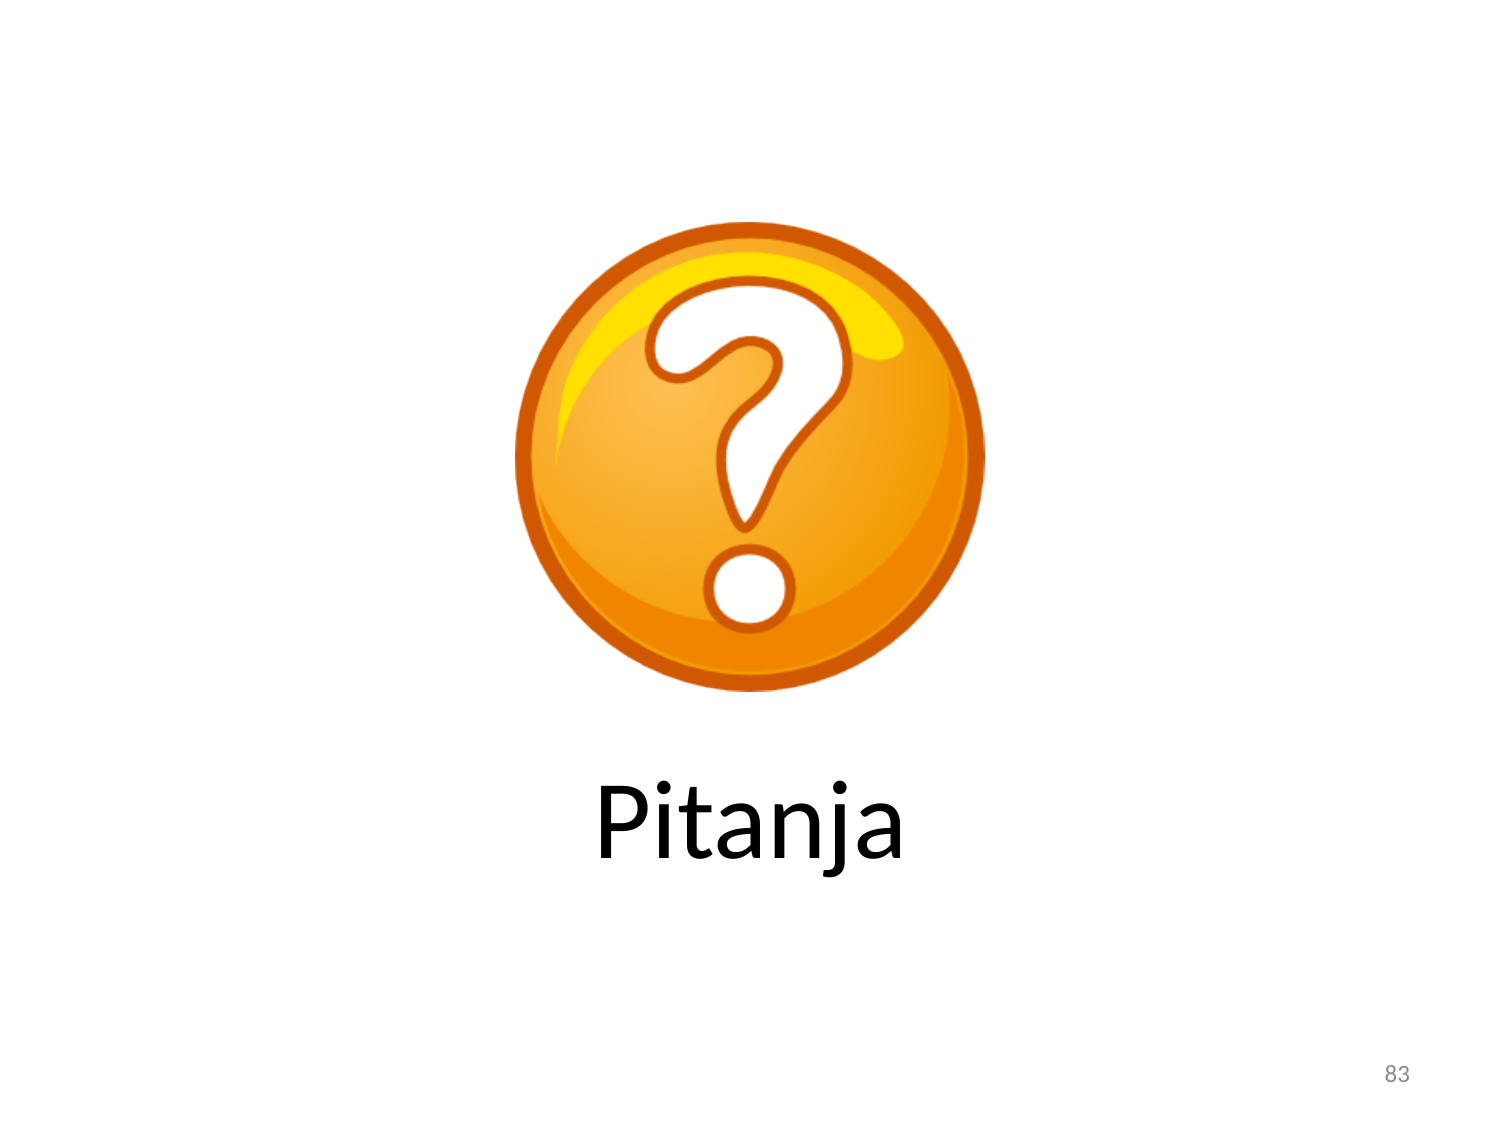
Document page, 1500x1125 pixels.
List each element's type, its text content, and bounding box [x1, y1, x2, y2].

picture [515, 222, 985, 692]
slide_number 83 [1074, 1042, 1425, 1103]
text_box Pitanja [579, 738, 923, 888]
